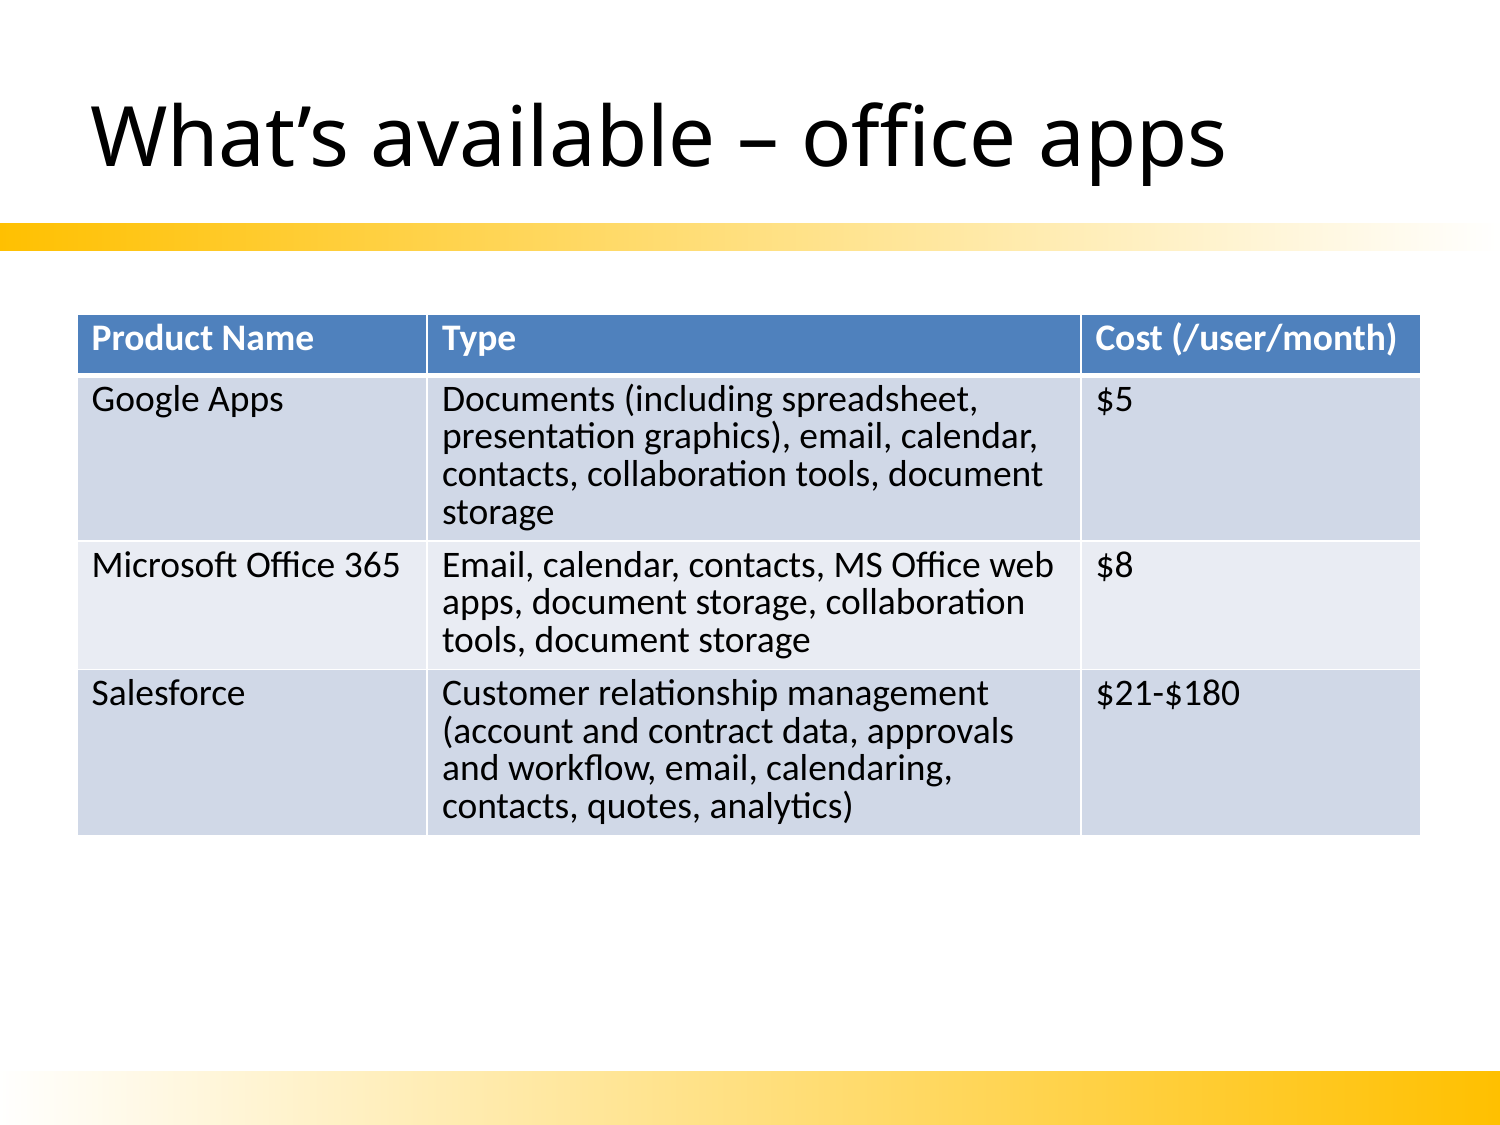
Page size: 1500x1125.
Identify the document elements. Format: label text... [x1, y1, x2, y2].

table_cell Google Apps [78, 378, 426, 540]
table_cell $8 [1082, 542, 1420, 669]
table_header Product Name [1172, 1072, 1177, 1125]
table_header Type [428, 315, 1080, 373]
table_cell Documents (including spreadsheet, presentation graphics), email, calendar, contacts, collaboration tools, document storage [428, 378, 1080, 540]
table_cell $5 [1082, 378, 1420, 540]
table_header Product Name [78, 315, 426, 373]
table_cell Salesforce [78, 670, 426, 835]
table_cell $21-$180 [1082, 670, 1420, 835]
title What’s available – office apps [75, 45, 1425, 224]
table_cell Email, calendar, contacts, MS Office web apps, document storage, collaboration tools, document storage [428, 542, 1080, 669]
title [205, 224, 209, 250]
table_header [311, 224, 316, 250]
table_header Cost (/user/month) [1082, 315, 1420, 373]
table_cell Customer relationship management (account and contract data, approvals and workflow, email, calendaring, contacts, quotes, analytics) [428, 670, 1080, 835]
table_header Type [293, 224, 298, 250]
table_cell Microsoft Office 365 [78, 542, 426, 669]
table_header Type [1113, 1072, 1118, 1125]
